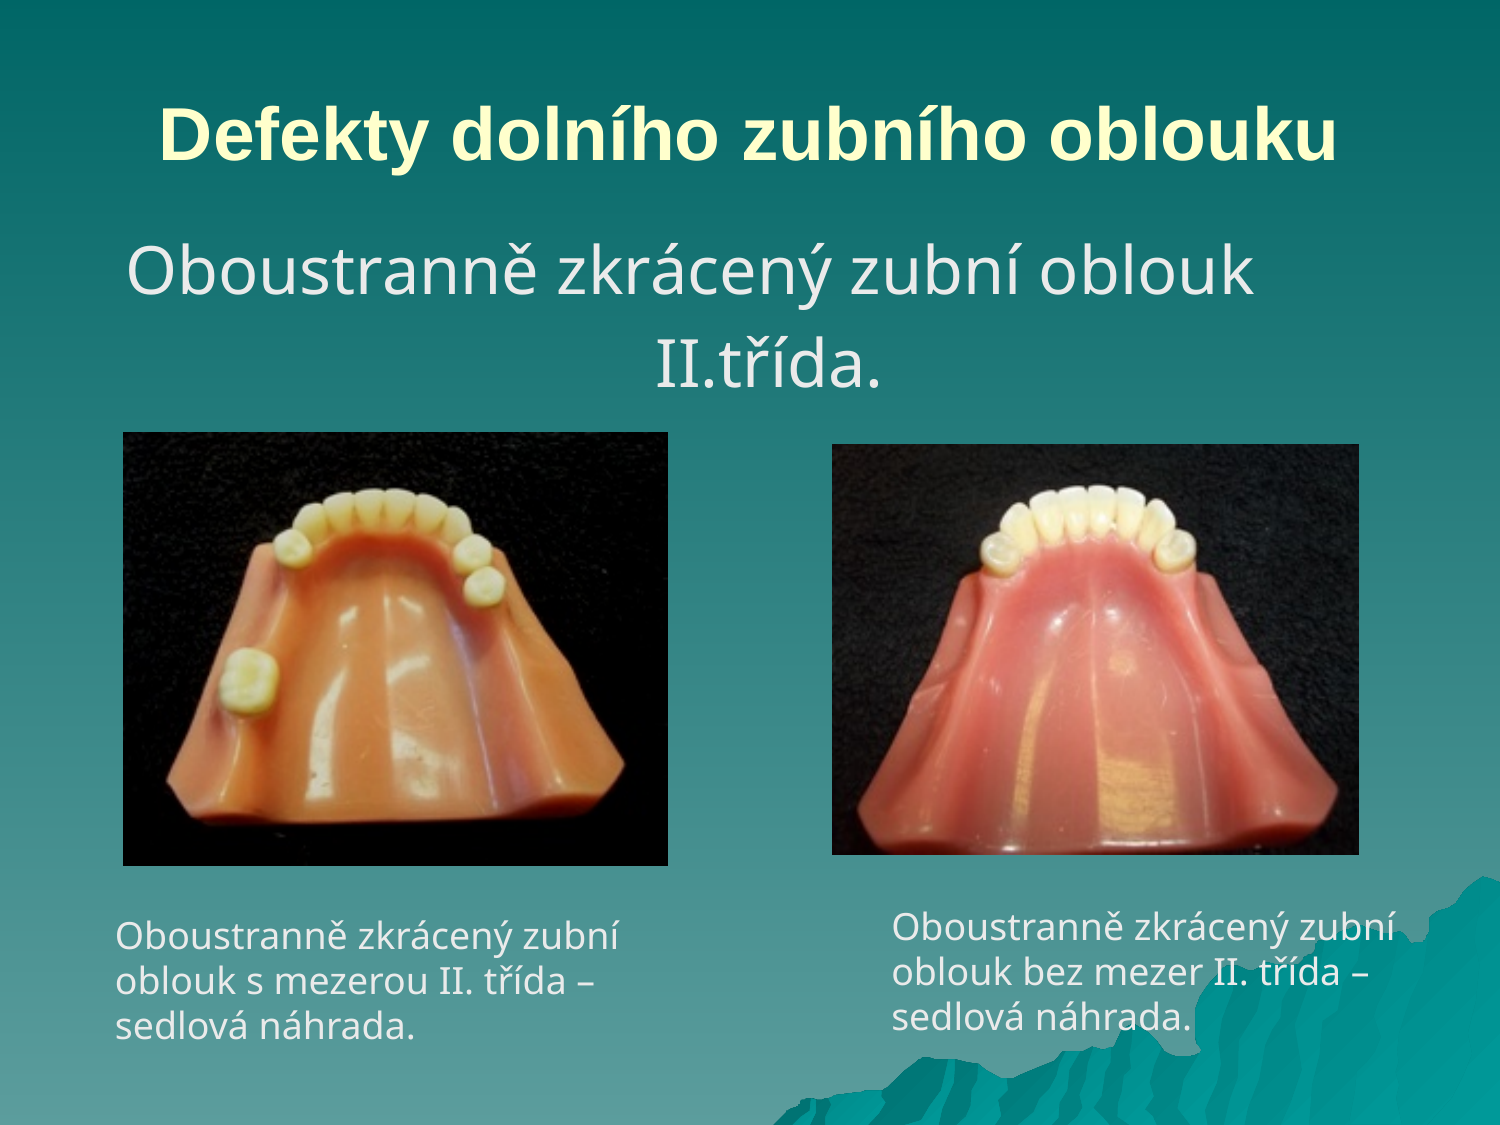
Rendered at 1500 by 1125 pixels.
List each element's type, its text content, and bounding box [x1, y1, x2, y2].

picture [832, 444, 1359, 855]
text_box Oboustranně zkrácený zubní oblouk bez mezer II. třída – sedlová náhrada. [876, 895, 1424, 1046]
title Defekty dolního zubního oblouku [74, 45, 1426, 217]
picture [123, 432, 668, 866]
text_box Oboustranně zkrácený zubní oblouk s mezerou II. třída – sedlová náhrada. [100, 904, 647, 1055]
list Oboustranně zkrácený zubní oblouk II.třída. [92, 219, 1448, 1071]
